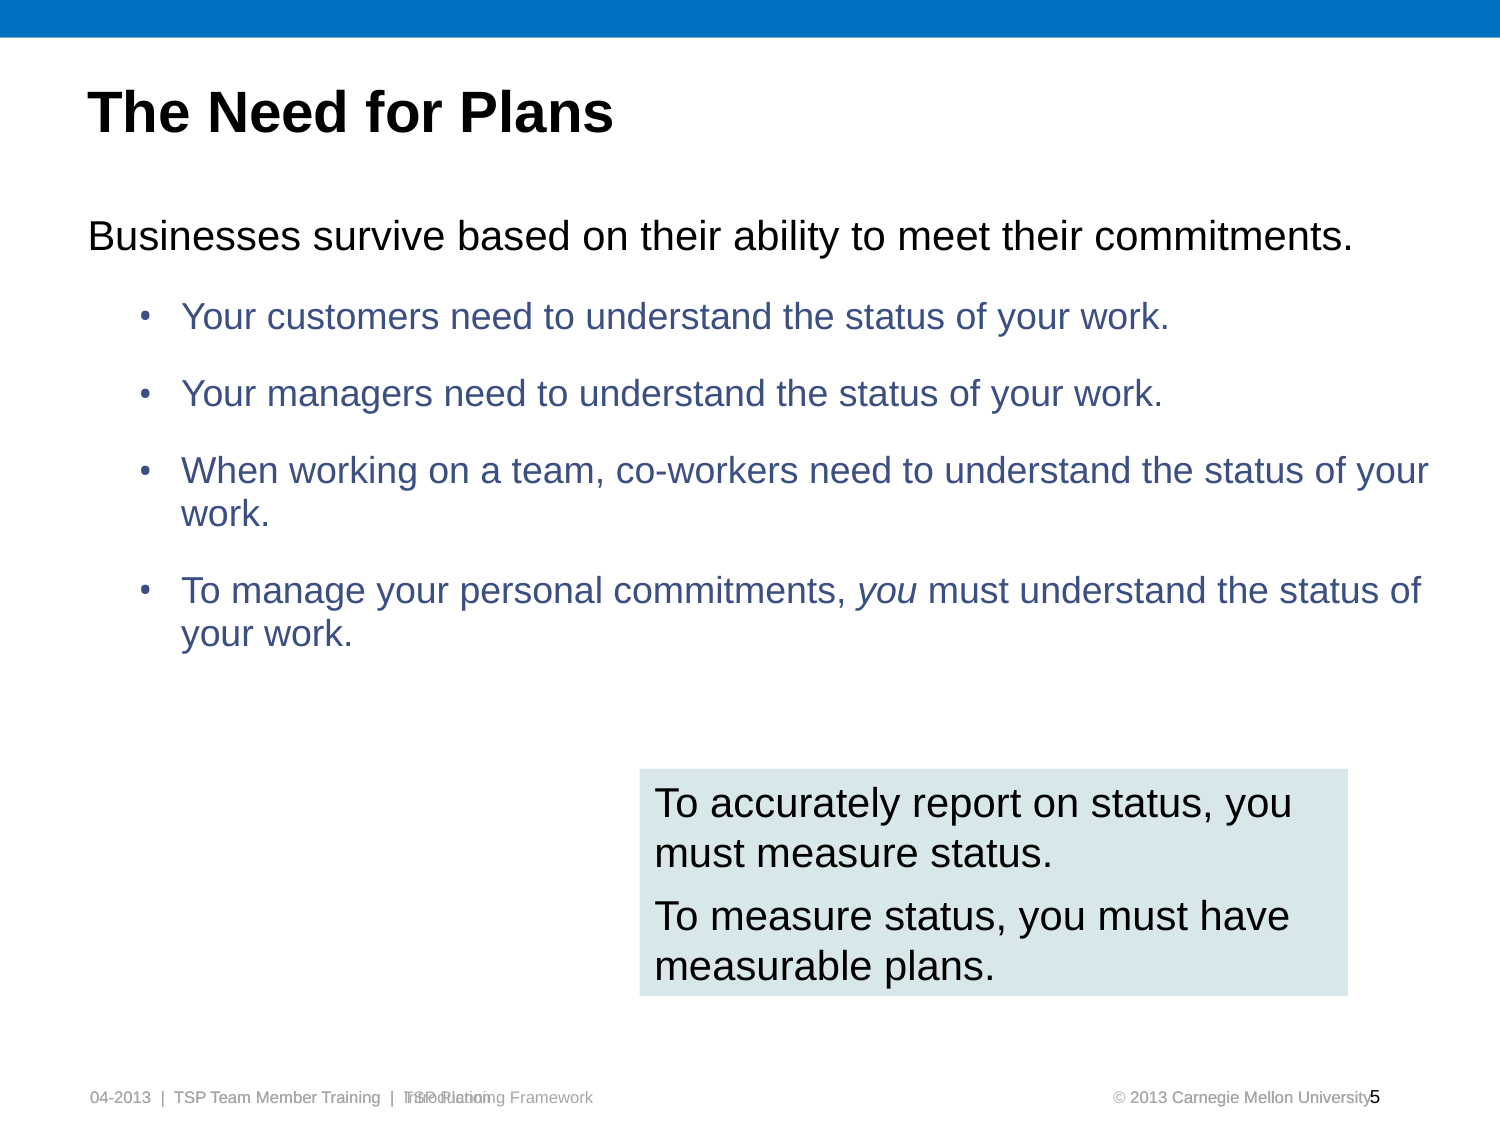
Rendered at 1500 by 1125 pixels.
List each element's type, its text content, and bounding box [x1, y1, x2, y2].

title The Need for Plans [87, 87, 1439, 212]
list Businesses survive based on their ability to meet their commitments. Your customers need to understand the status of your work. Your managers need to understand the status of your work. When working on a team, co-workers need to understand the status of your work. To manage your personal commitments, you must understand the status of your work. [87, 212, 1440, 715]
text_box To accurately report on status, you must measure status. To measure status, you must have measurable plans. [639, 768, 1348, 997]
